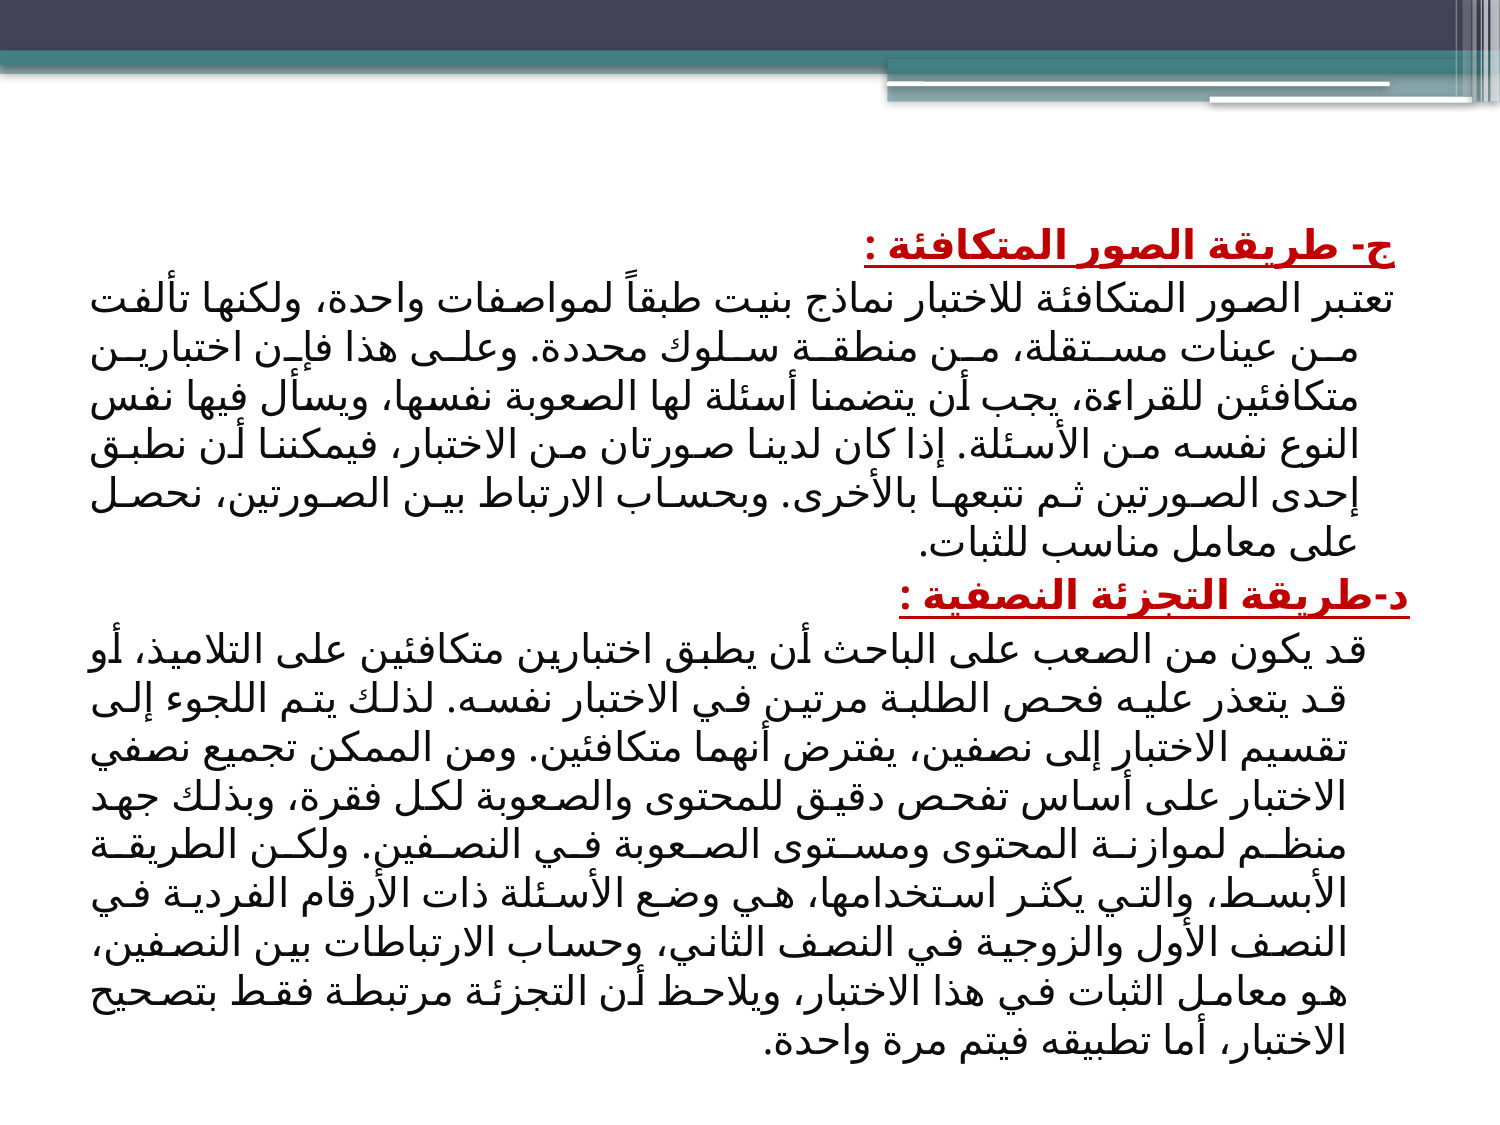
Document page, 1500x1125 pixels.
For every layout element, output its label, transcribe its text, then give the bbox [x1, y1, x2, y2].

list ج- طريقة الصور المتكافئة : تعتبر الصور المتكافئة للاختبار نماذج بنيت طبقاً لمواصفات واحدة، ولكنها تألفت من عينات مستقلة، من منطقة سلوك محددة. وعلى هذا فإن اختبارين متكافئين للقراءة، يجب أن يتضمنا أسئلة لها الصعوبة نفسها، ويسأل فيها نفس النوع نفسه من الأسئلة. إذا كان لدينا صورتان من الاختبار، فيمكننا أن نطبق إحدى الصورتين ثم نتبعها بالأخرى. وبحساب الارتباط بين الصورتين، نحصل على معامل مناسب للثبات. د-طريقة التجزئة النصفية : قد يكون من الصعب على الباحث أن يطبق اختبارين متكافئين على التلاميذ، أو قد يتعذر عليه فحص الطلبة مرتين في الاختبار نفسه. لذلك يتم اللجوء إلى تقسيم الاختبار إلى نصفين، يفترض أنهما متكافئين. ومن الممكن تجميع نصفي الاختبار على أساس تفحص دقيق للمحتوى والصعوبة لكل فقرة، وبذلك جهد منظم لموازنة المحتوى ومستوى الصعوبة في النصفين. ولكن الطريقة الأبسط، والتي يكثر استخدامها، هي وضع الأسئلة ذات الأرقام الفردية في النصف الأول والزوجية في النصف الثاني، وحساب الارتباطات بين النصفين، هو معامل الثبات في هذا الاختبار، ويلاحظ أن التجزئة مرتبطة فقط بتصحيح الاختبار، أما تطبيقه فيتم مرة واحدة. [75, 210, 1425, 1079]
